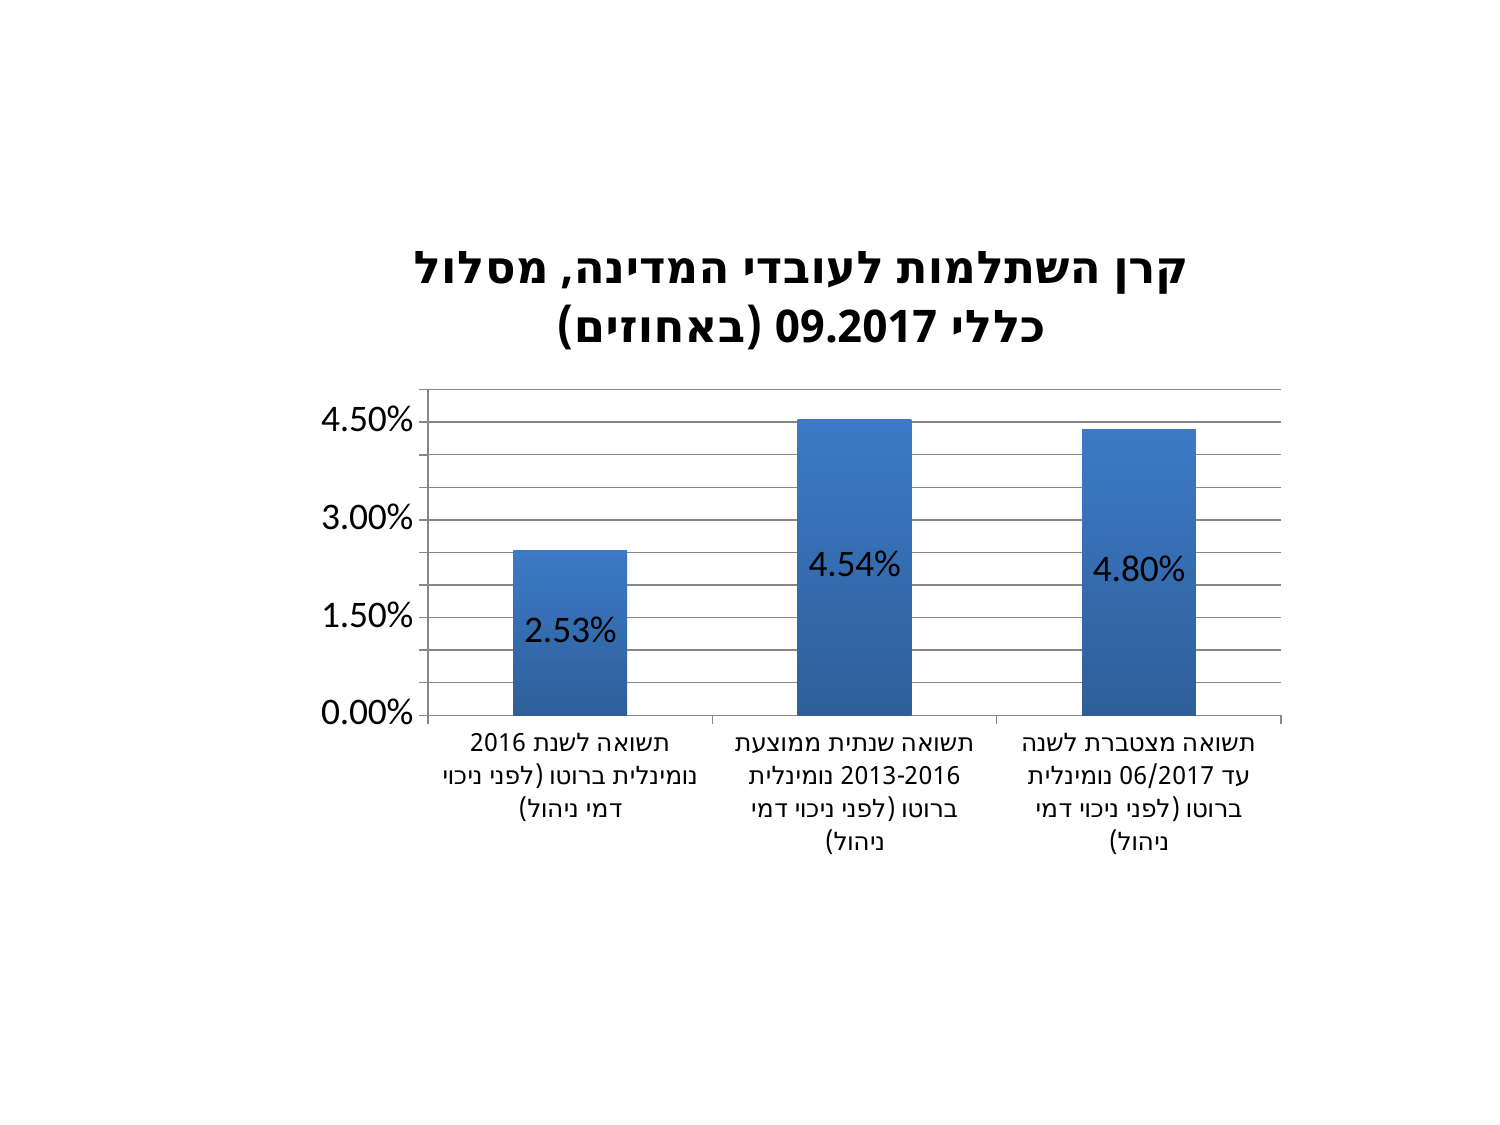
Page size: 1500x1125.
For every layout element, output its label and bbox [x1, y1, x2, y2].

chart [300, 207, 1302, 875]
